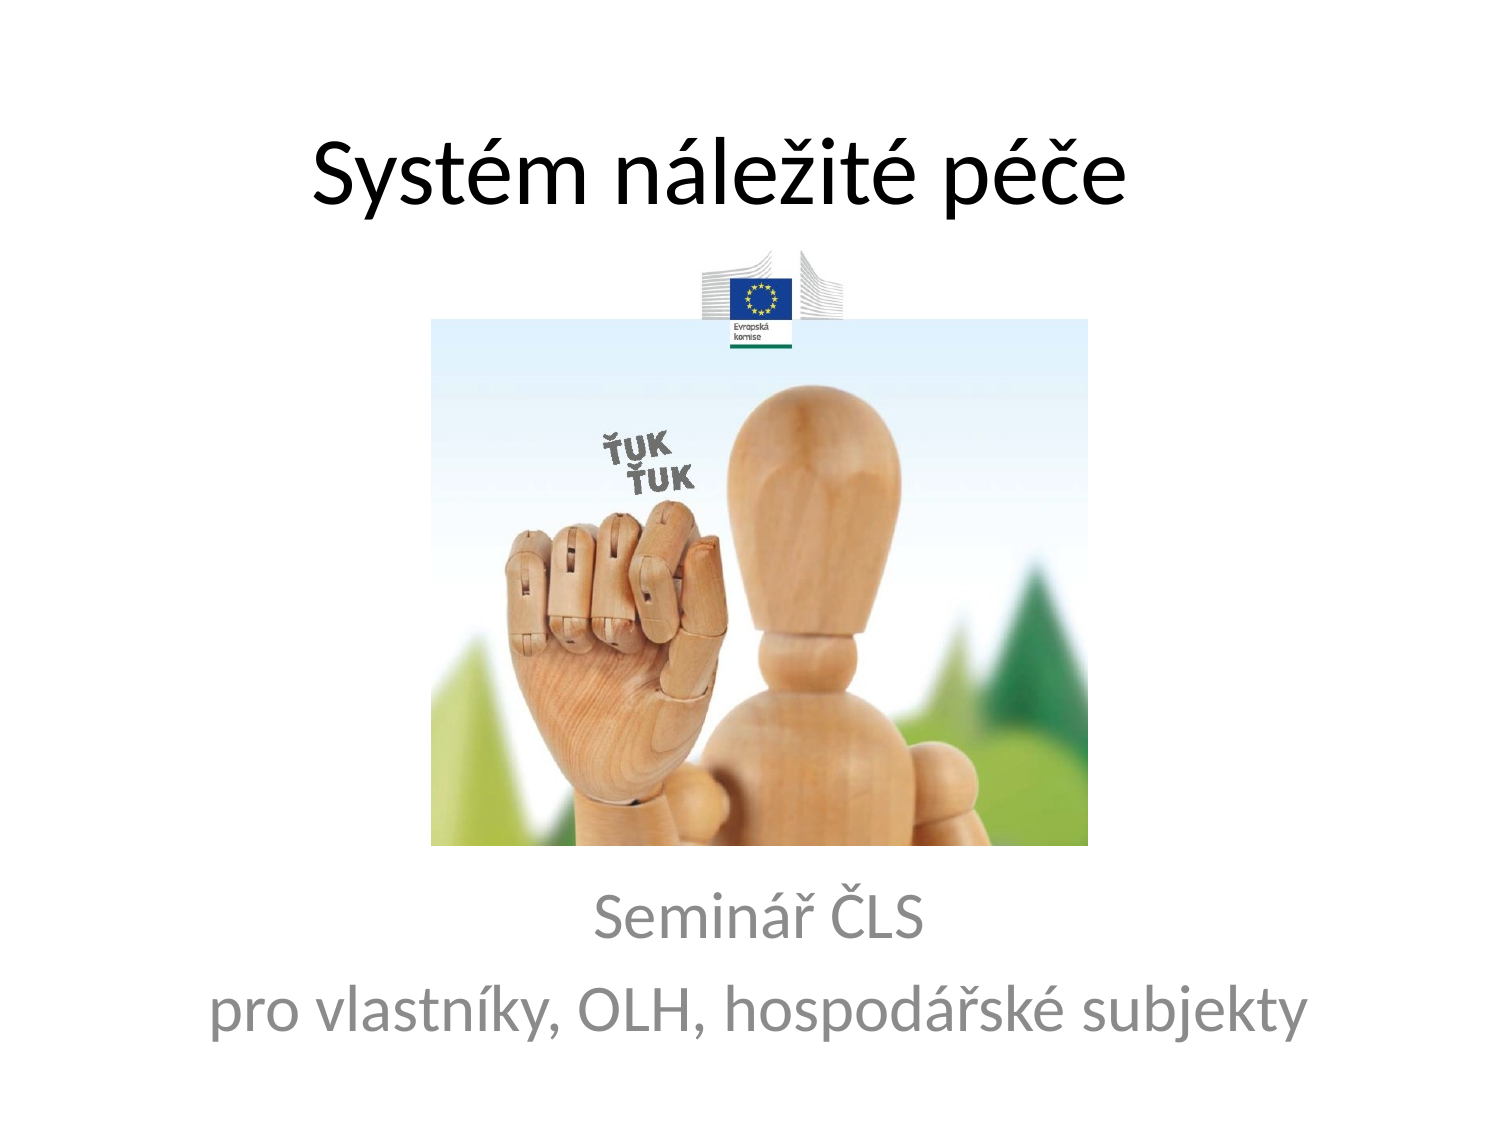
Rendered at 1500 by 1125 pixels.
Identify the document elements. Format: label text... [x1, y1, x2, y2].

picture [430, 243, 1088, 847]
title Systém náležité péče [53, 99, 1388, 232]
subtitle Seminář ČLS pro vlastníky, OLH, hospodářské subjekty [138, 864, 1380, 1124]
